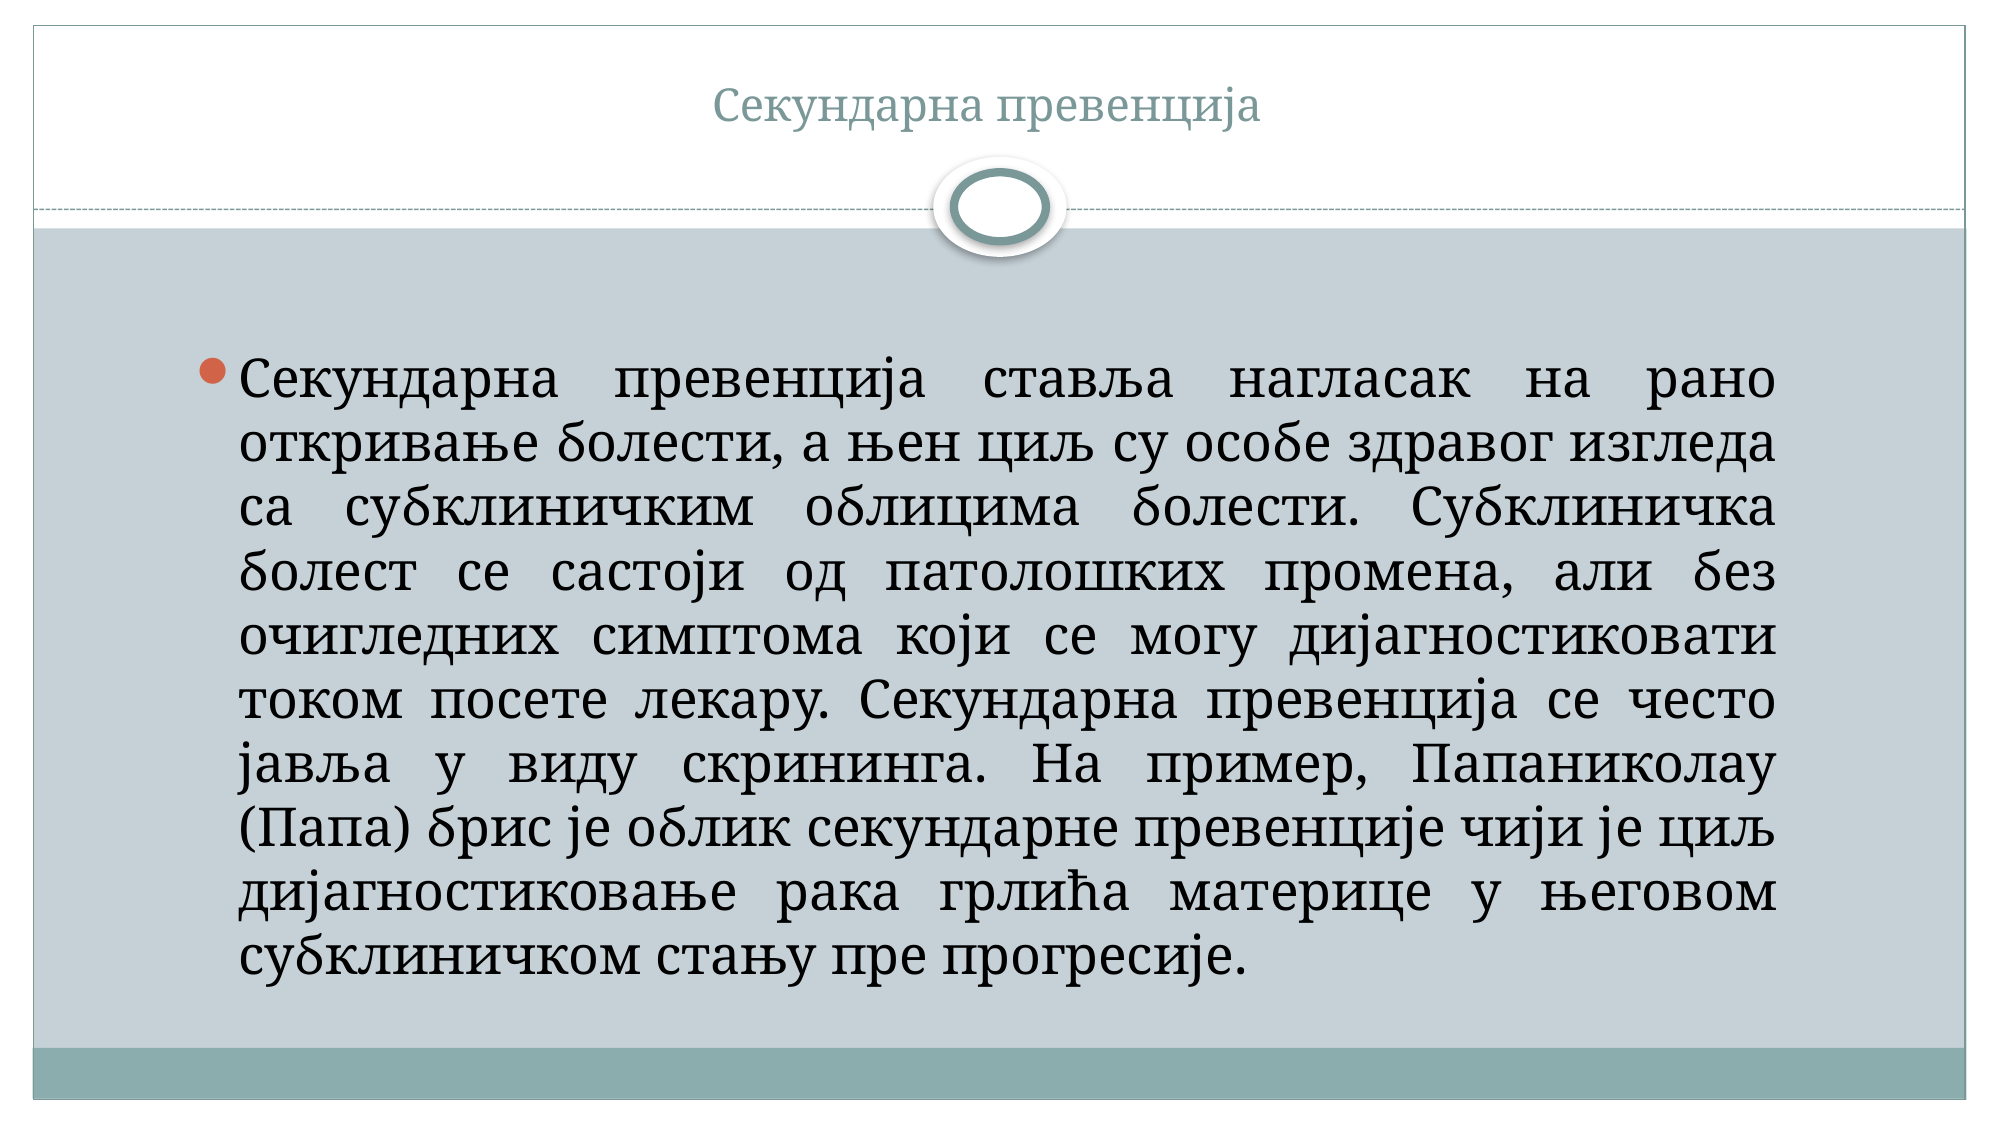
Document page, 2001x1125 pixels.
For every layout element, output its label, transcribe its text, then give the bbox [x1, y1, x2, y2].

title Секундарна превенција [53, 67, 1921, 192]
list Секундарна превенција ставља нагласак на рано откривање болести, а њен циљ су особе здравог изгледа са субклиничким облицима болести. Субклиничка болест се састоји од патолошких промена, али без очигледних симптома који се могу дијагностиковати током посете лекару. Секундарна превенција се често јавља у виду скрининга. На пример, Папаниколау (Папа) брис је облик секундарне превенције чији је циљ дијагностиковање рака грлића материце у његовом субклиничком стању пре прогресије. [181, 336, 1792, 1025]
